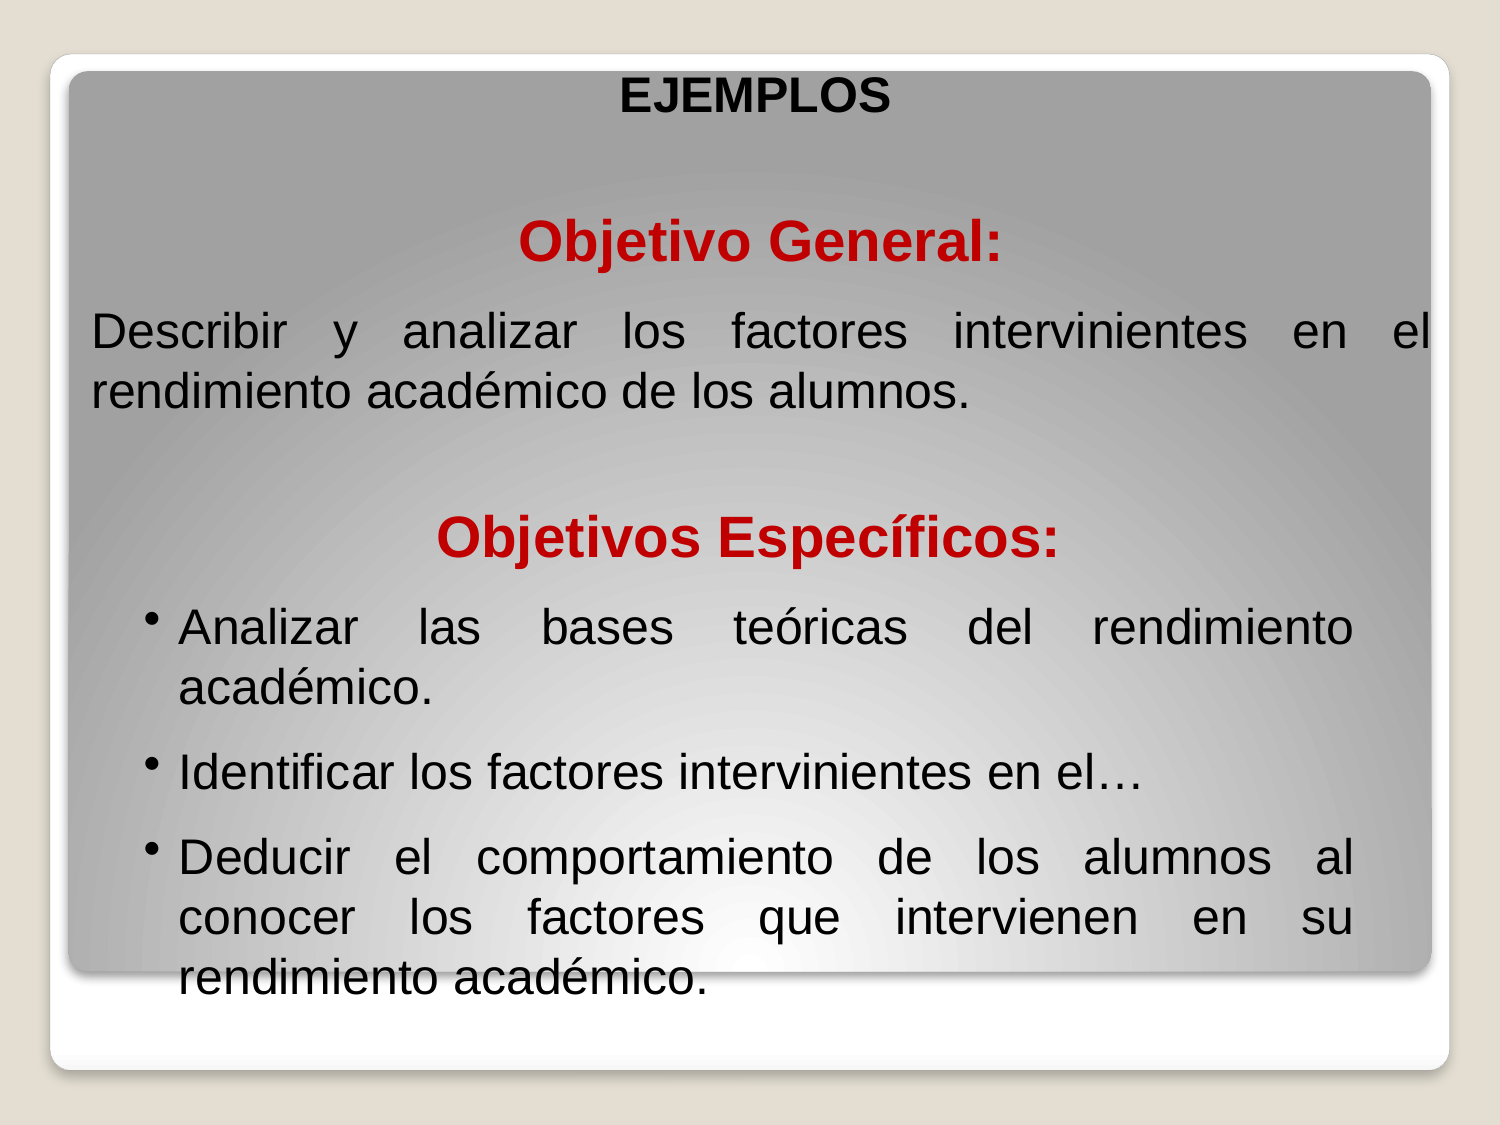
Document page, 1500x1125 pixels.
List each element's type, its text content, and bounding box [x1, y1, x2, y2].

text_box Objetivos Específicos: Analizar las bases teóricas del rendimiento académico. Identificar los factores intervinientes en el… Deducir el comportamiento de los alumnos al conocer los factores que intervienen en su rendimiento académico. [128, 492, 1370, 1097]
text_box EJEMPLOS [253, 54, 1258, 130]
text_box Objetivo General: Describir y analizar los factores intervinientes en el rendimiento académico de los alumnos. [76, 196, 1447, 426]
